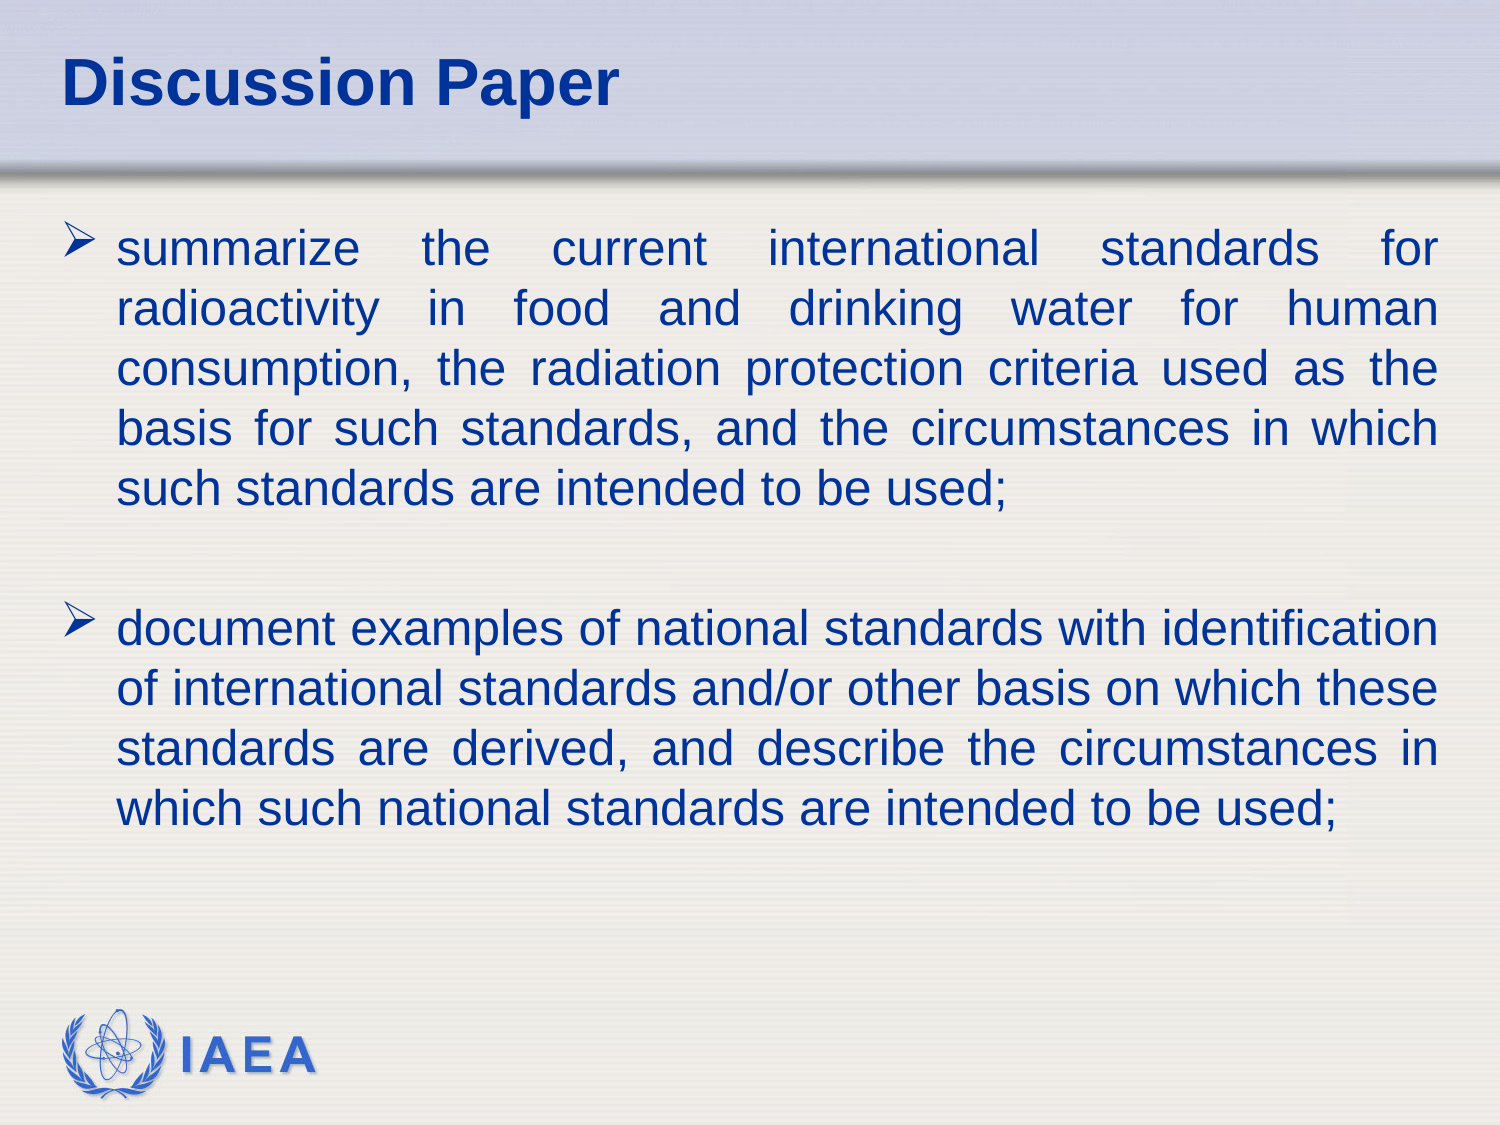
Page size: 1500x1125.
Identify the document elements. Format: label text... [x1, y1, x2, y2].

title Discussion Paper [46, 16, 1447, 142]
list summarize the current international standards for radioactivity in food and drinking water for human consumption, the radiation protection criteria used as the basis for such standards, and the circumstances in which such standards are intended to be used; document examples of national standards with identification of international standards and/or other basis on which these standards are derived, and describe the circumstances in which such national standards are intended to be used; [45, 208, 1455, 1000]
picture [0, 0, 1500, 1125]
